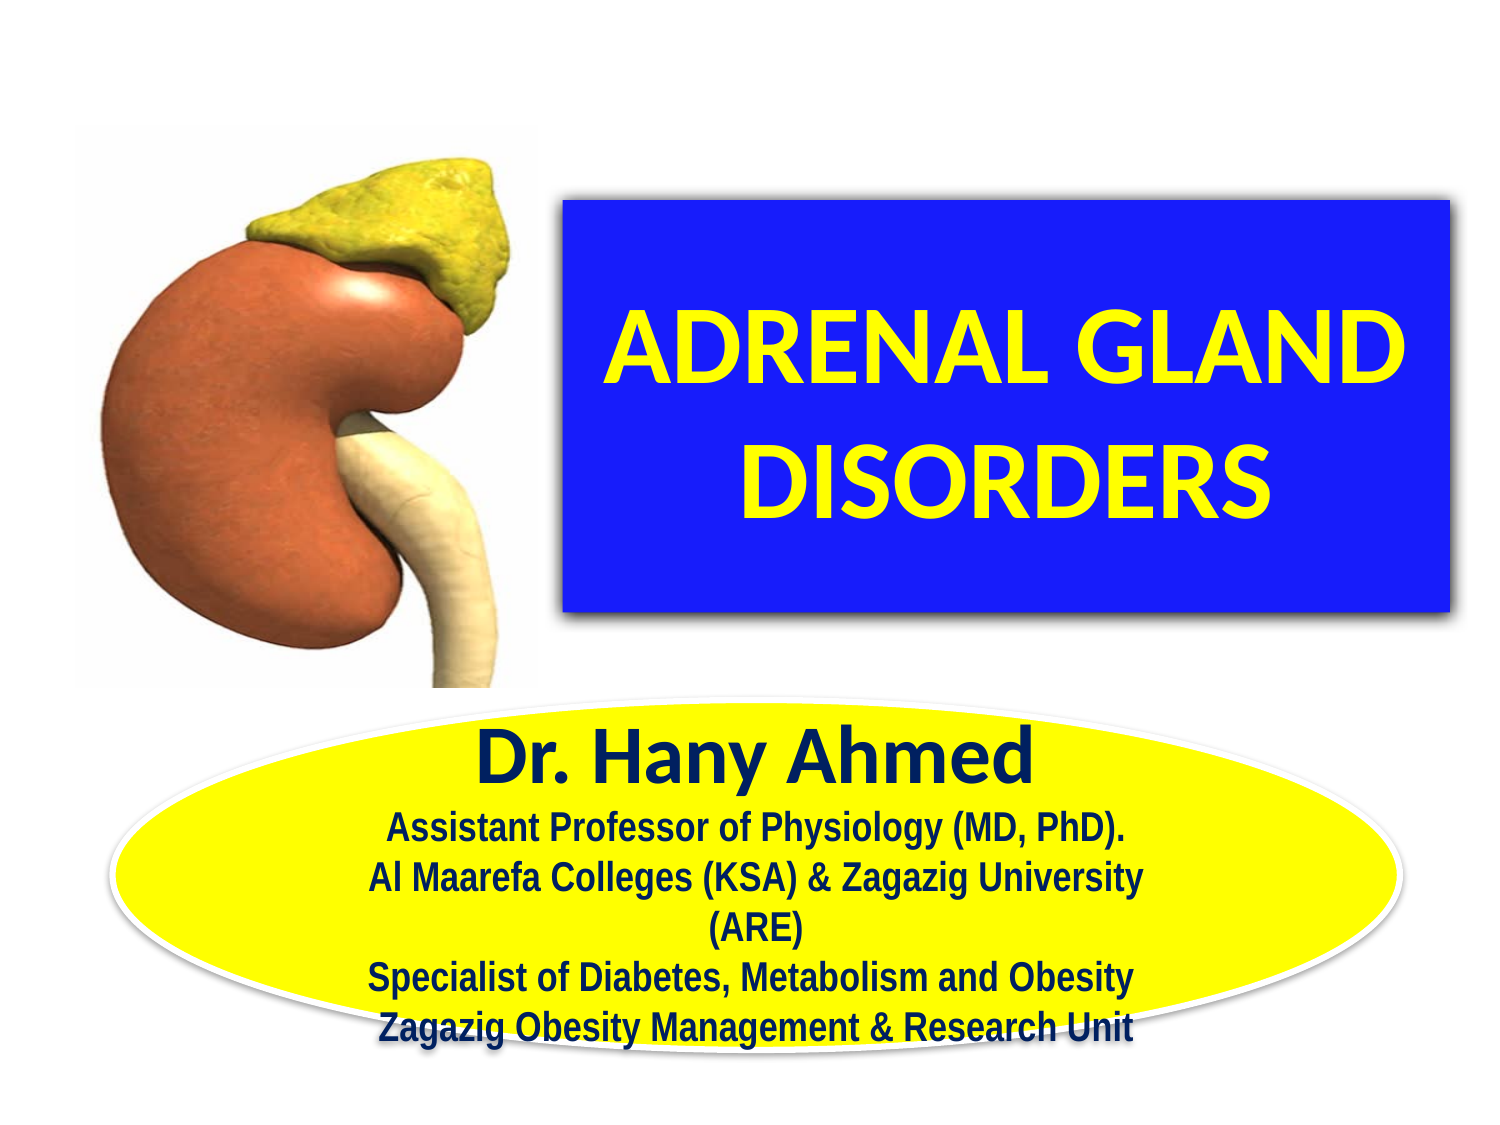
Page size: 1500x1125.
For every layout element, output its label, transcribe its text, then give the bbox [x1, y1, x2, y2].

picture [74, 124, 538, 688]
title ADRENAL GLAND DISORDERS [562, 200, 1450, 613]
text_box Dr. Hany Ahmed Assistant Professor of Physiology (MD, PhD). Al Maarefa Colleges (KSA) & Zagazig University (ARE) Specialist of Diabetes, Metabolism and Obesity Zagazig Obesity Management & Research Unit [109, 696, 1404, 1054]
